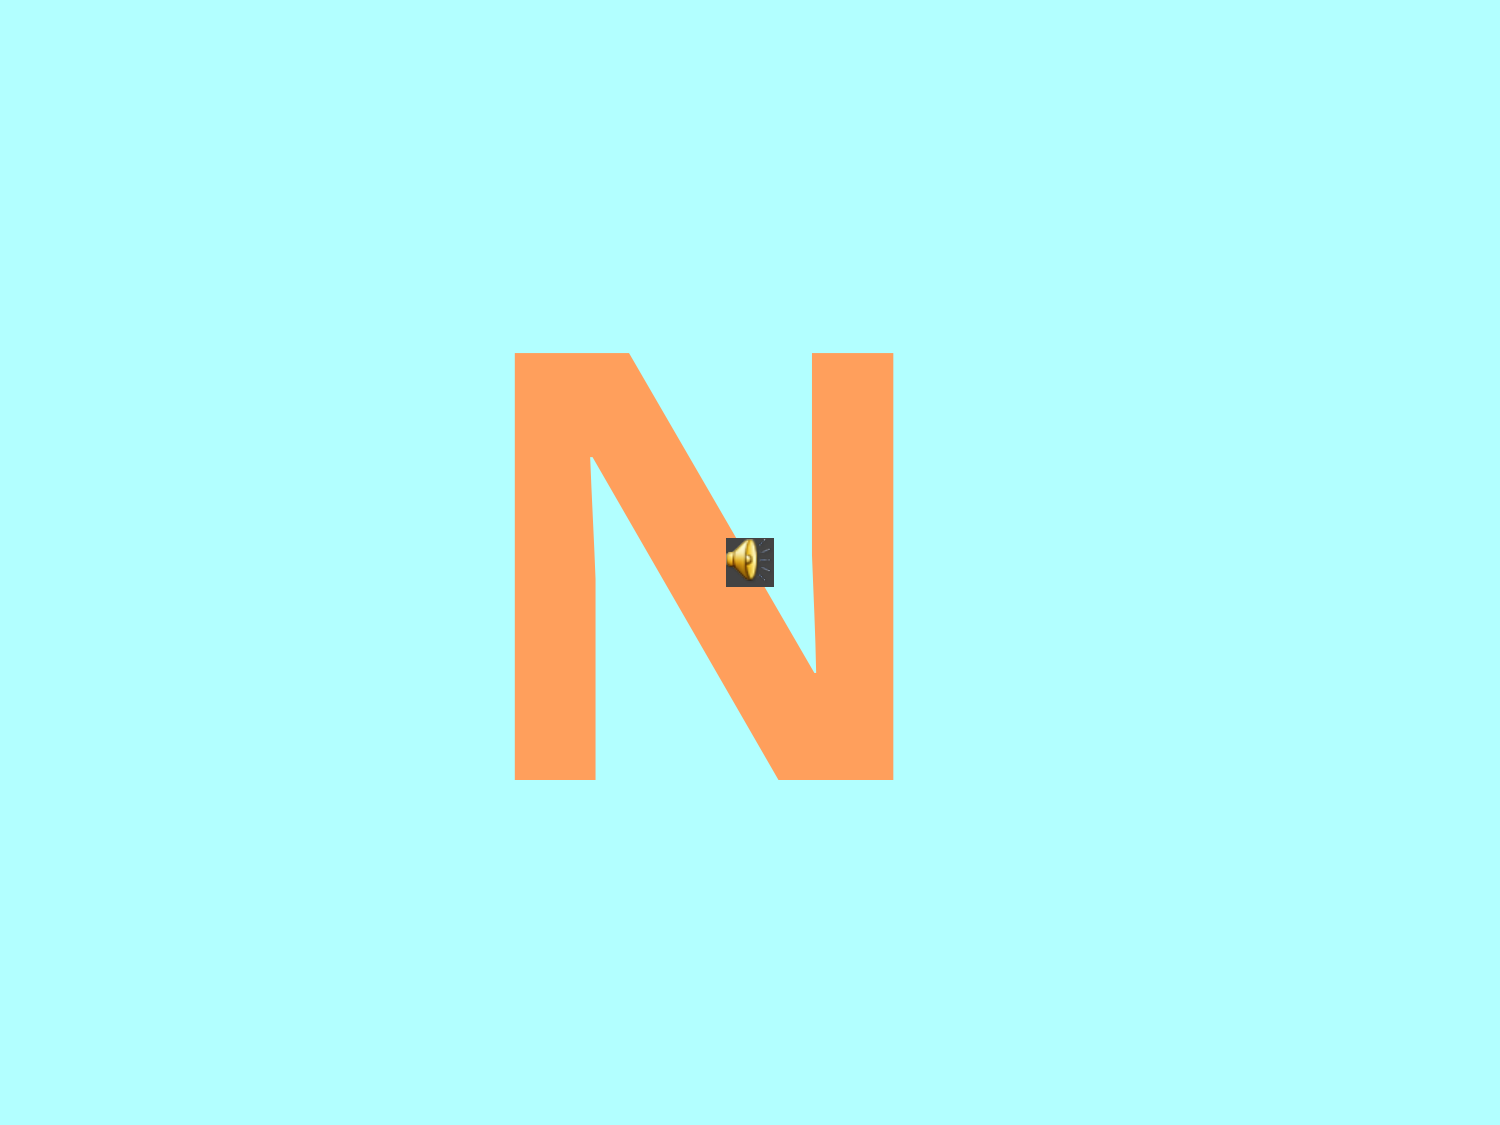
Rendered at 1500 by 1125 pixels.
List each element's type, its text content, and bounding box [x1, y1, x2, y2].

picture [724, 537, 776, 588]
text_box N [446, 174, 963, 908]
